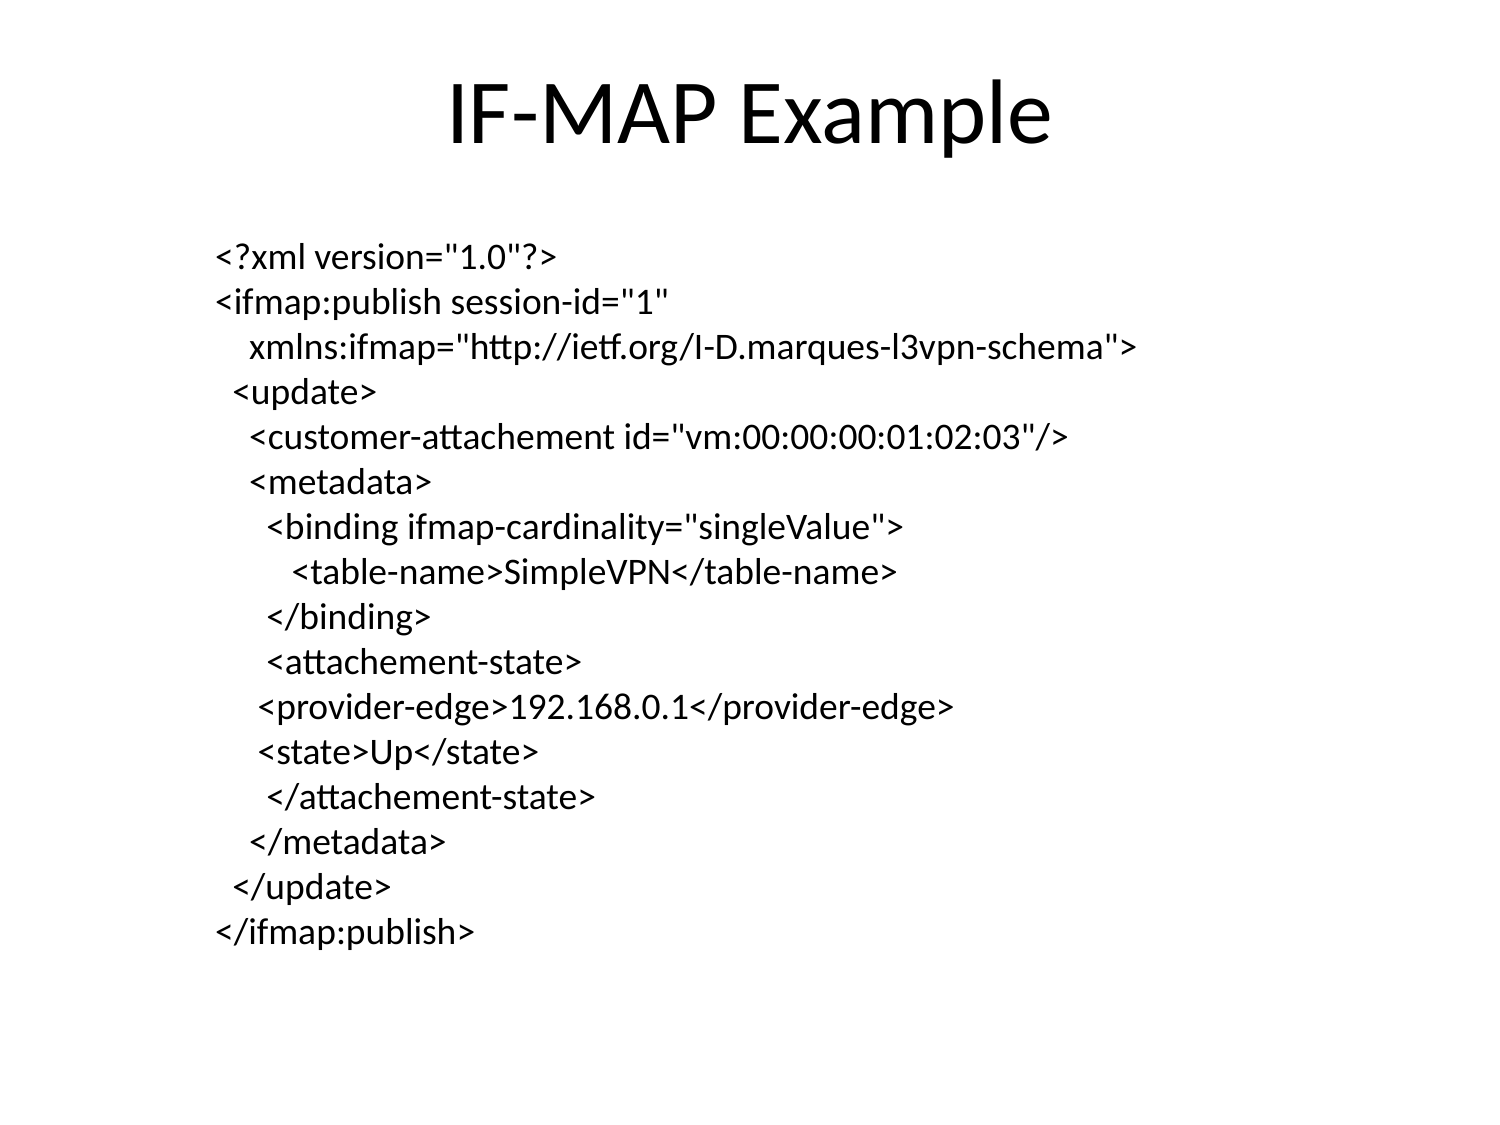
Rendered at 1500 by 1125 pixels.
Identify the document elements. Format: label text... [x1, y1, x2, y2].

text_box IF-MAP Example [74, 45, 1425, 188]
text_box <?xml version="1.0"?> <ifmap:publish session-id="1" xmlns:ifmap="http://ietf.org/I-D.marques-l3vpn-schema"> <update> <customer-attachement id="vm:00:00:00:01:02:03"/> <metadata> <binding ifmap-cardinality="singleValue"> <table-name>SimpleVPN</table-name> </binding> <attachement-state> <provider-edge>192.168.0.1</provider-edge> <state>Up</state> </attachement-state> </metadata> </update> </ifmap:publish> [174, 224, 1388, 1050]
